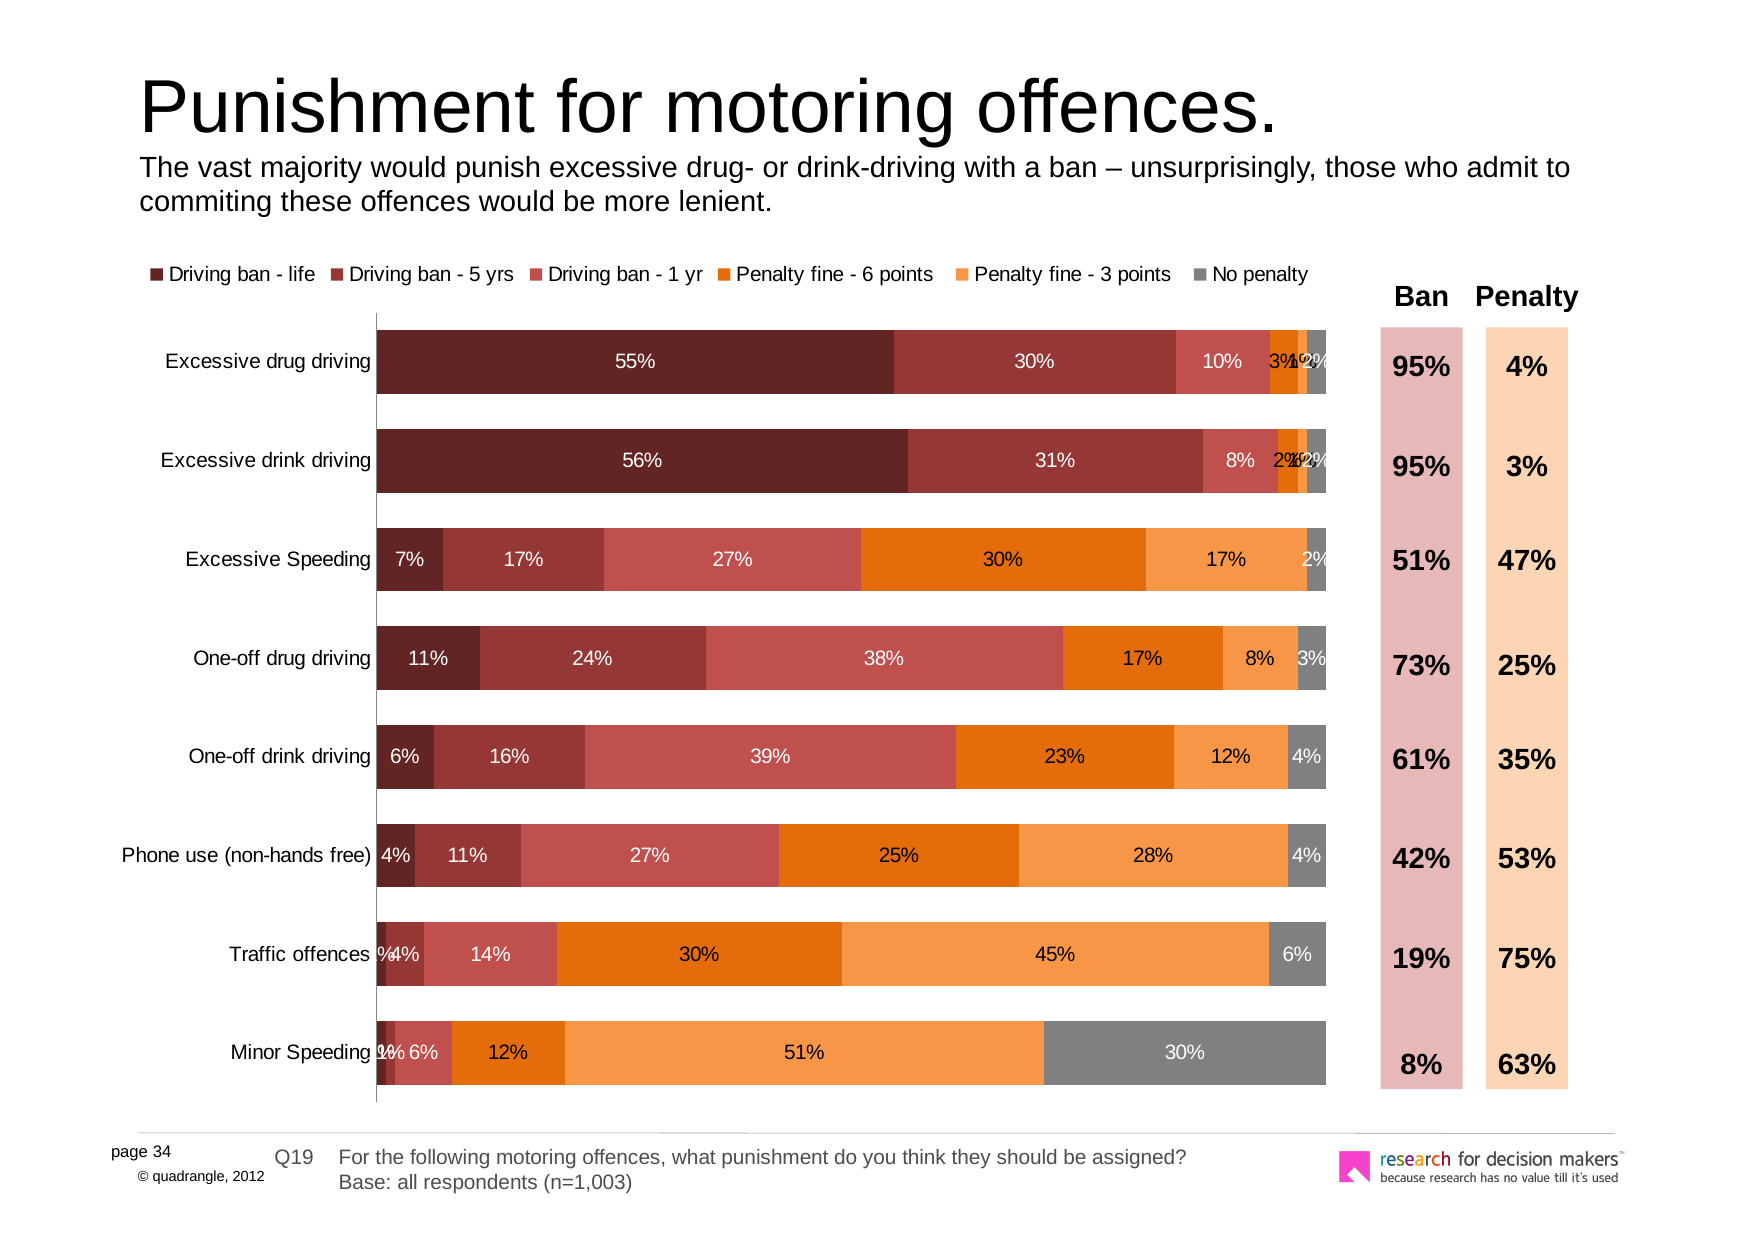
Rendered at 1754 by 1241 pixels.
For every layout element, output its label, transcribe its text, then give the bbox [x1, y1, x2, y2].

chart [0, 245, 1332, 1125]
text_box Penalty [1450, 268, 1604, 321]
text_box Q19 For the following motoring offences, what punishment do you think they should be assigned? Base: all respondents (n=1,003) [257, 1135, 1334, 1241]
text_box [1368, 327, 1471, 1090]
title Punishment for motoring offences. The vast majority would punish excessive drug- or drink-driving with a ban – unsurprisingly, those who admit to commiting these offences would be more lenient. [139, 57, 1651, 236]
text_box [1474, 327, 1580, 1090]
picture [1336, 1147, 1627, 1186]
text_box Ban [1345, 268, 1450, 321]
